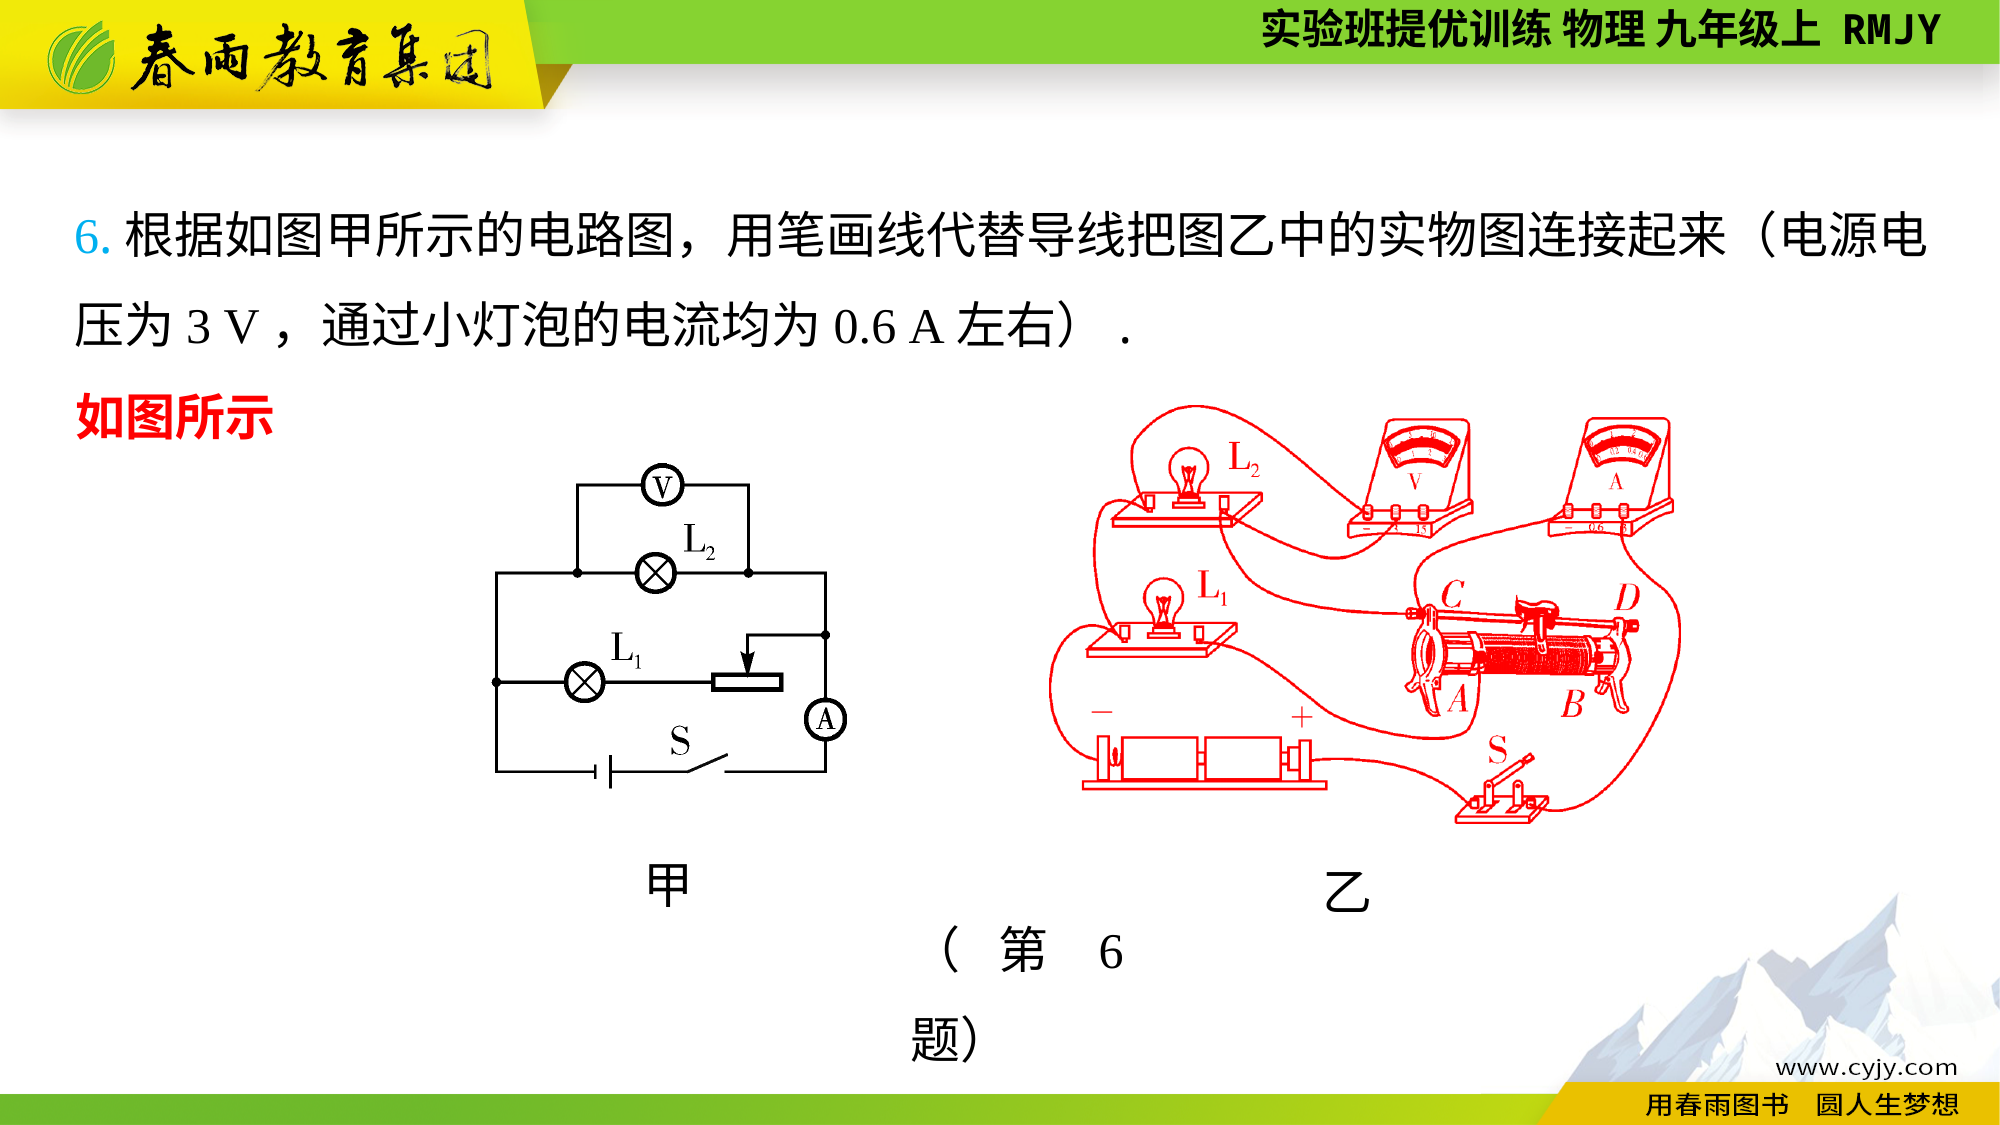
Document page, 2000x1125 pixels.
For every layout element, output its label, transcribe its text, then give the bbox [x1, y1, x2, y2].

text_box （第6题） [895, 881, 1151, 987]
text_box 甲 [629, 815, 709, 921]
picture [0, 0, 2000, 1125]
text_box 如图所示 [60, 348, 291, 453]
text_box 乙 [1307, 838, 1387, 928]
list 6.根据如图甲所示的电路图，用笔画线代替导线把图乙中的实物图连接起来（电源电压为3 V，通过小灯泡的电流均为0.6 A左右）. [59, 165, 1944, 352]
